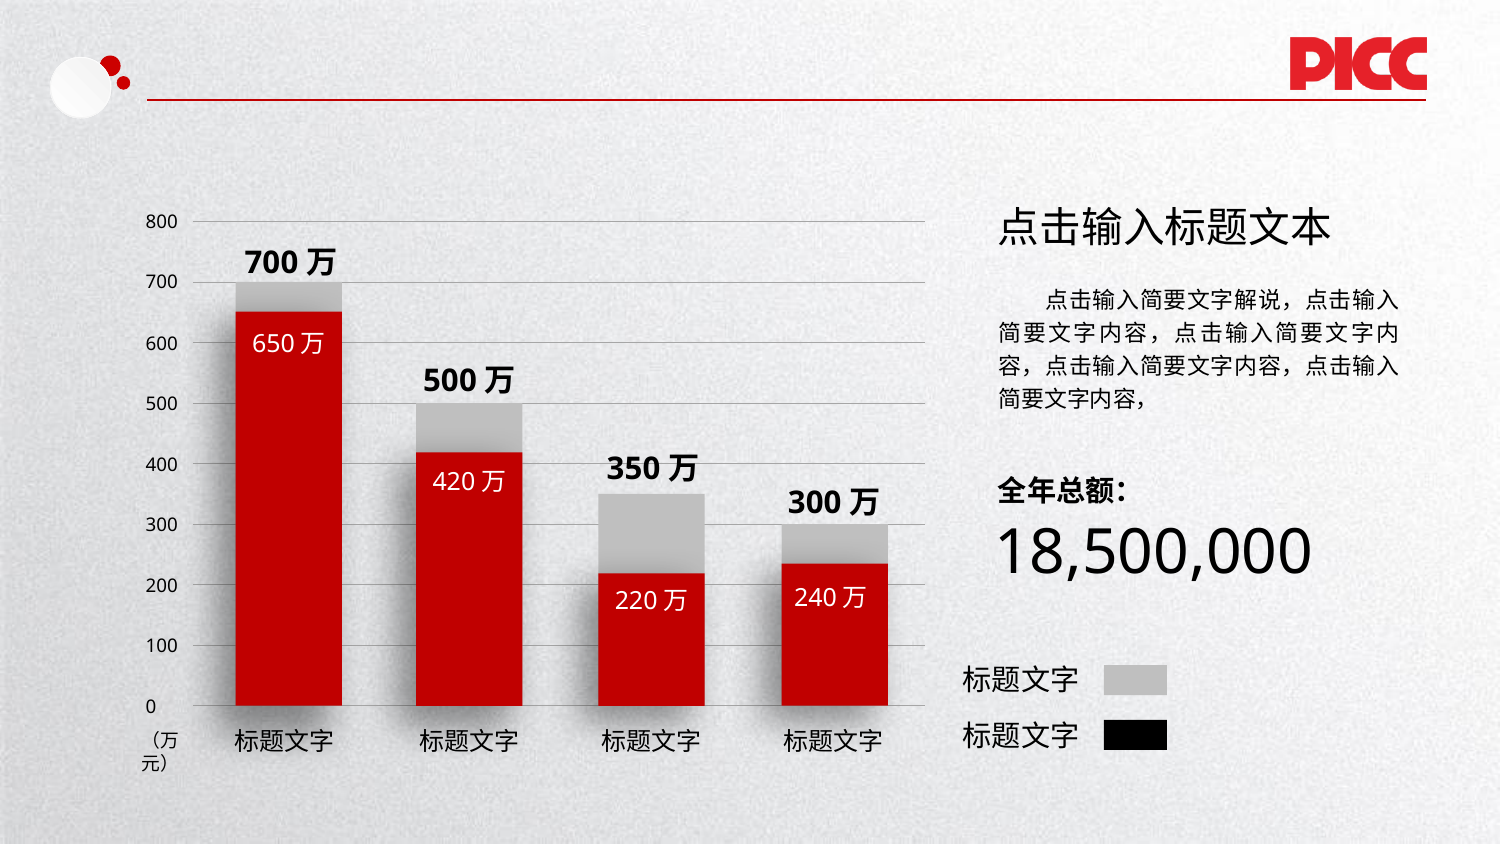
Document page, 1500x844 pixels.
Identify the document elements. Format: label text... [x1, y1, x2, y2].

text_box [1102, 663, 1169, 697]
text_box 标题文字 [962, 660, 1104, 696]
text_box （万元） [117, 721, 204, 782]
text_box 标题文字 [962, 717, 1104, 753]
text_box 200 [145, 573, 182, 596]
text_box 标题文字 [388, 717, 551, 763]
text_box 300 [145, 512, 182, 536]
text_box 100 [145, 633, 182, 657]
text_box 400 [145, 452, 182, 475]
text_box 800 [145, 210, 182, 233]
text_box 点击输入简要文字解说，点击输入简要文字内容，点击输入简要文字内容，点击输入简要文字内容，点击输入简要文字内容， [998, 280, 1400, 412]
picture [0, 0, 1500, 844]
text_box 500 [145, 391, 182, 415]
text_box 18,500,000 [994, 511, 1368, 587]
text_box 700 [145, 269, 182, 293]
text_box 点击输入标题文本 [997, 200, 1336, 251]
text_box 全年总额： [997, 472, 1235, 508]
text_box 标题文字 [204, 717, 366, 763]
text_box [192, 221, 926, 707]
text_box [1102, 718, 1169, 752]
text_box 标题文字 [570, 717, 733, 763]
text_box 0 [145, 694, 182, 718]
text_box 标题文字 [752, 717, 915, 763]
text_box 600 [145, 331, 182, 354]
